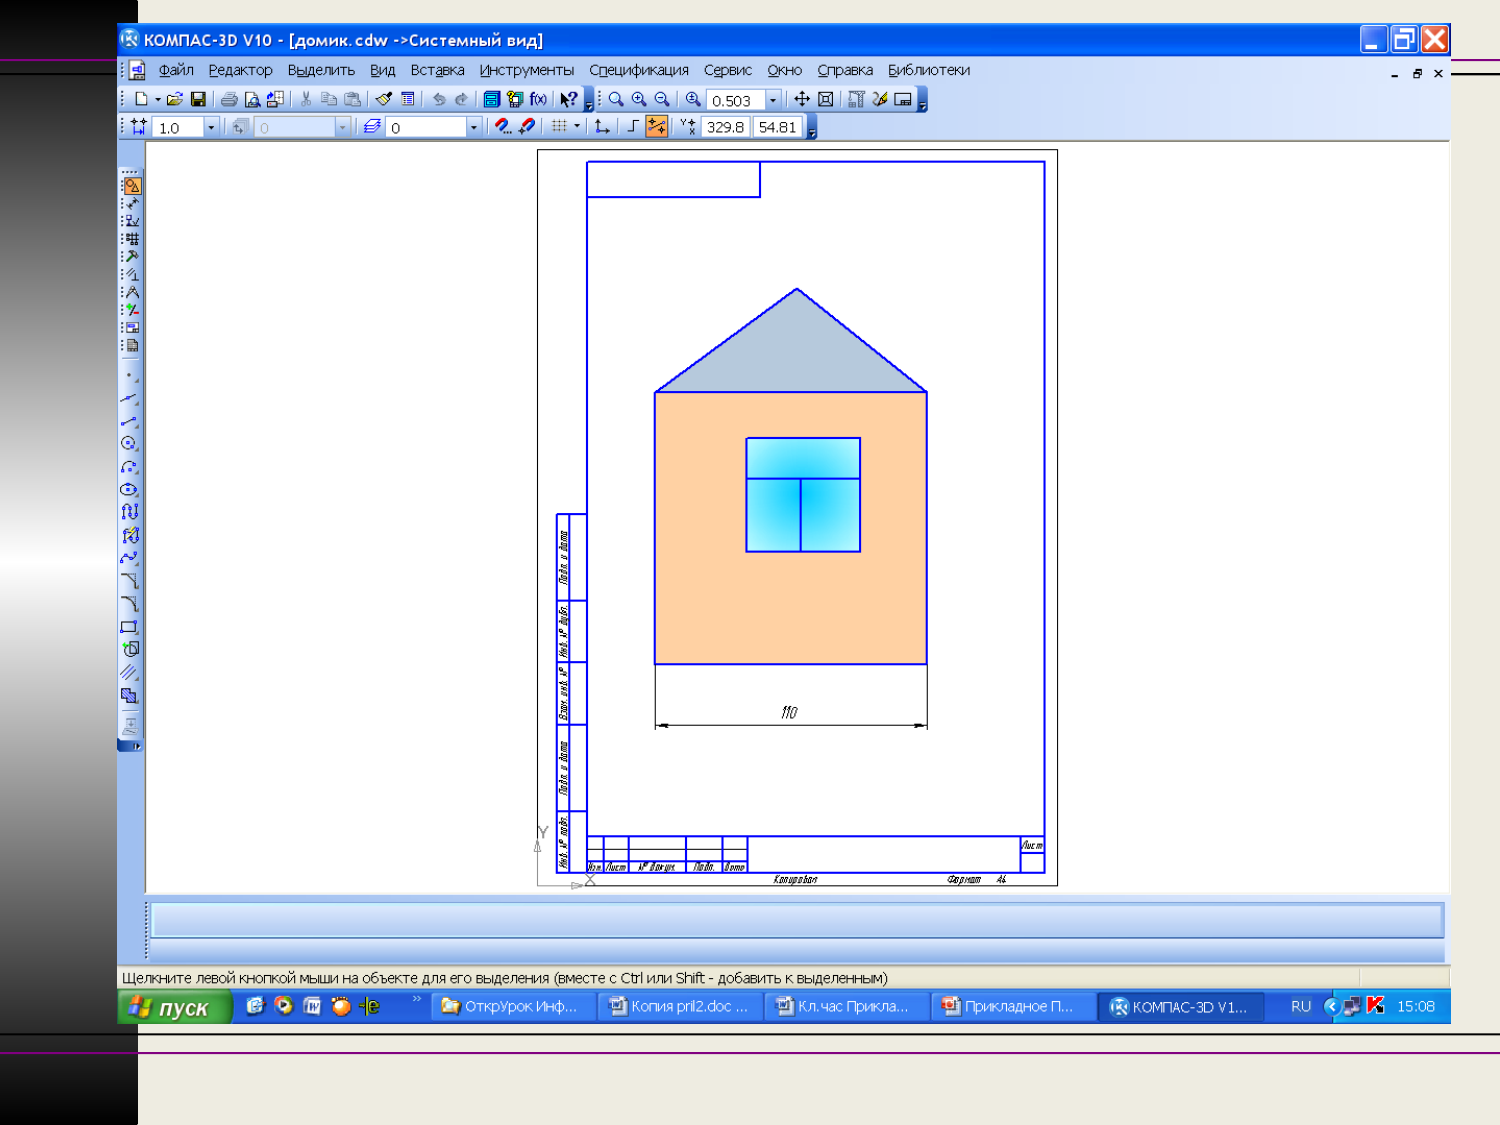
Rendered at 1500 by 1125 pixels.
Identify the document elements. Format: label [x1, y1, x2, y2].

picture [116, 23, 1451, 1024]
